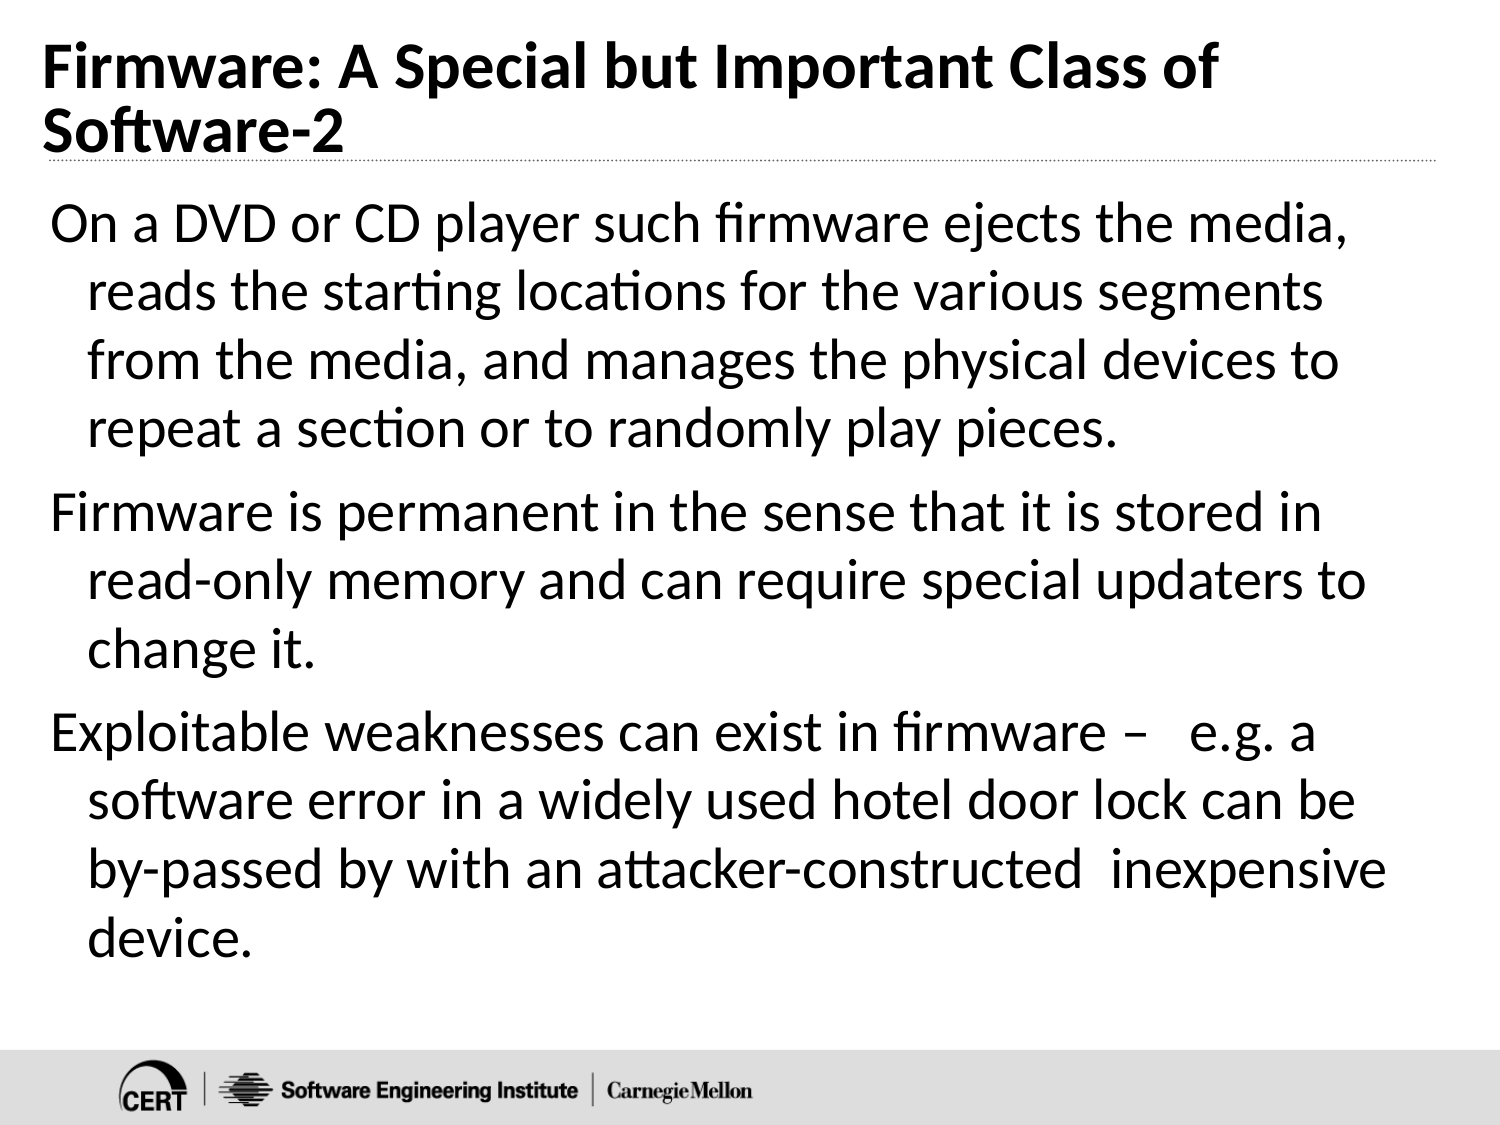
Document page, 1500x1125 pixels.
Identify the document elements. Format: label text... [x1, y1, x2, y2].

picture [102, 1056, 765, 1117]
title Firmware: A Special but Important Class of Software-2 [42, 37, 1434, 155]
list On a DVD or CD player such firmware ejects the media, reads the starting locations for the various segments from the media, and manages the physical devices to repeat a section or to randomly play pieces. Firmware is permanent in the sense that it is stored in read-only memory and can require special updaters to change it. Exploitable weaknesses can exist in firmware – e.g. a software error in a widely used hotel door lock can be by-passed by with an attacker-constructed inexpensive device. [49, 187, 1438, 1001]
